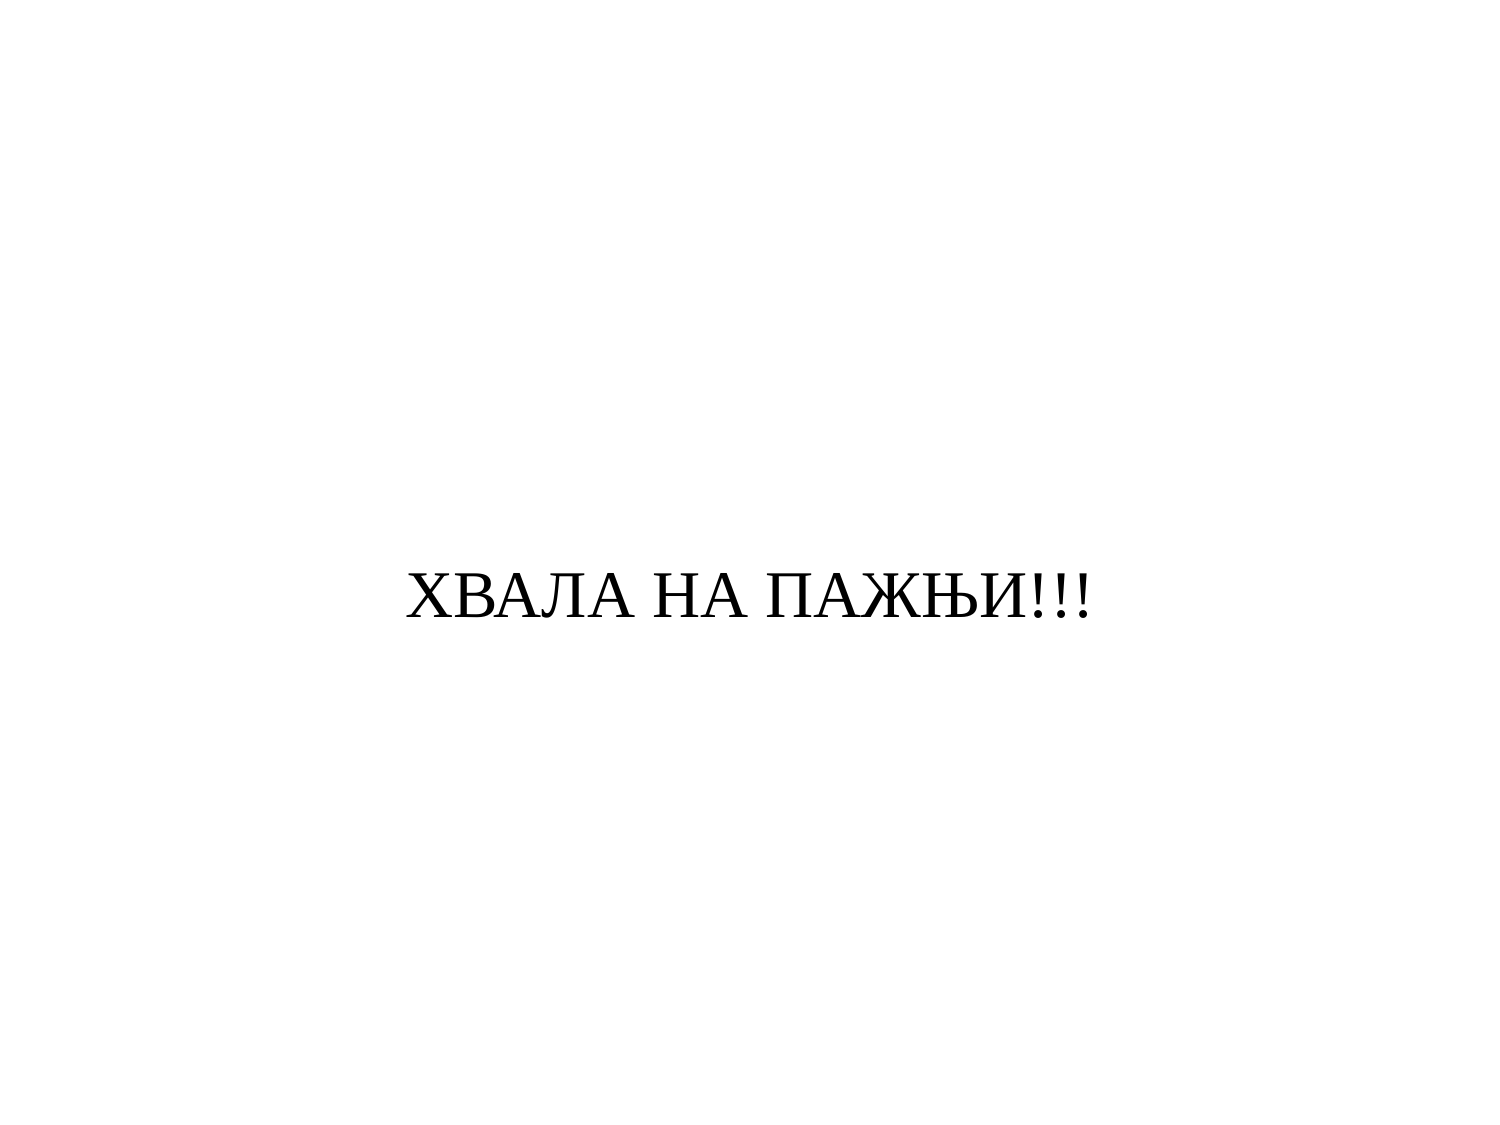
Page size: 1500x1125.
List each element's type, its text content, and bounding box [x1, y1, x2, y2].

list ХВАЛА НА ПАЖЊИ!!! [75, 262, 1425, 1005]
